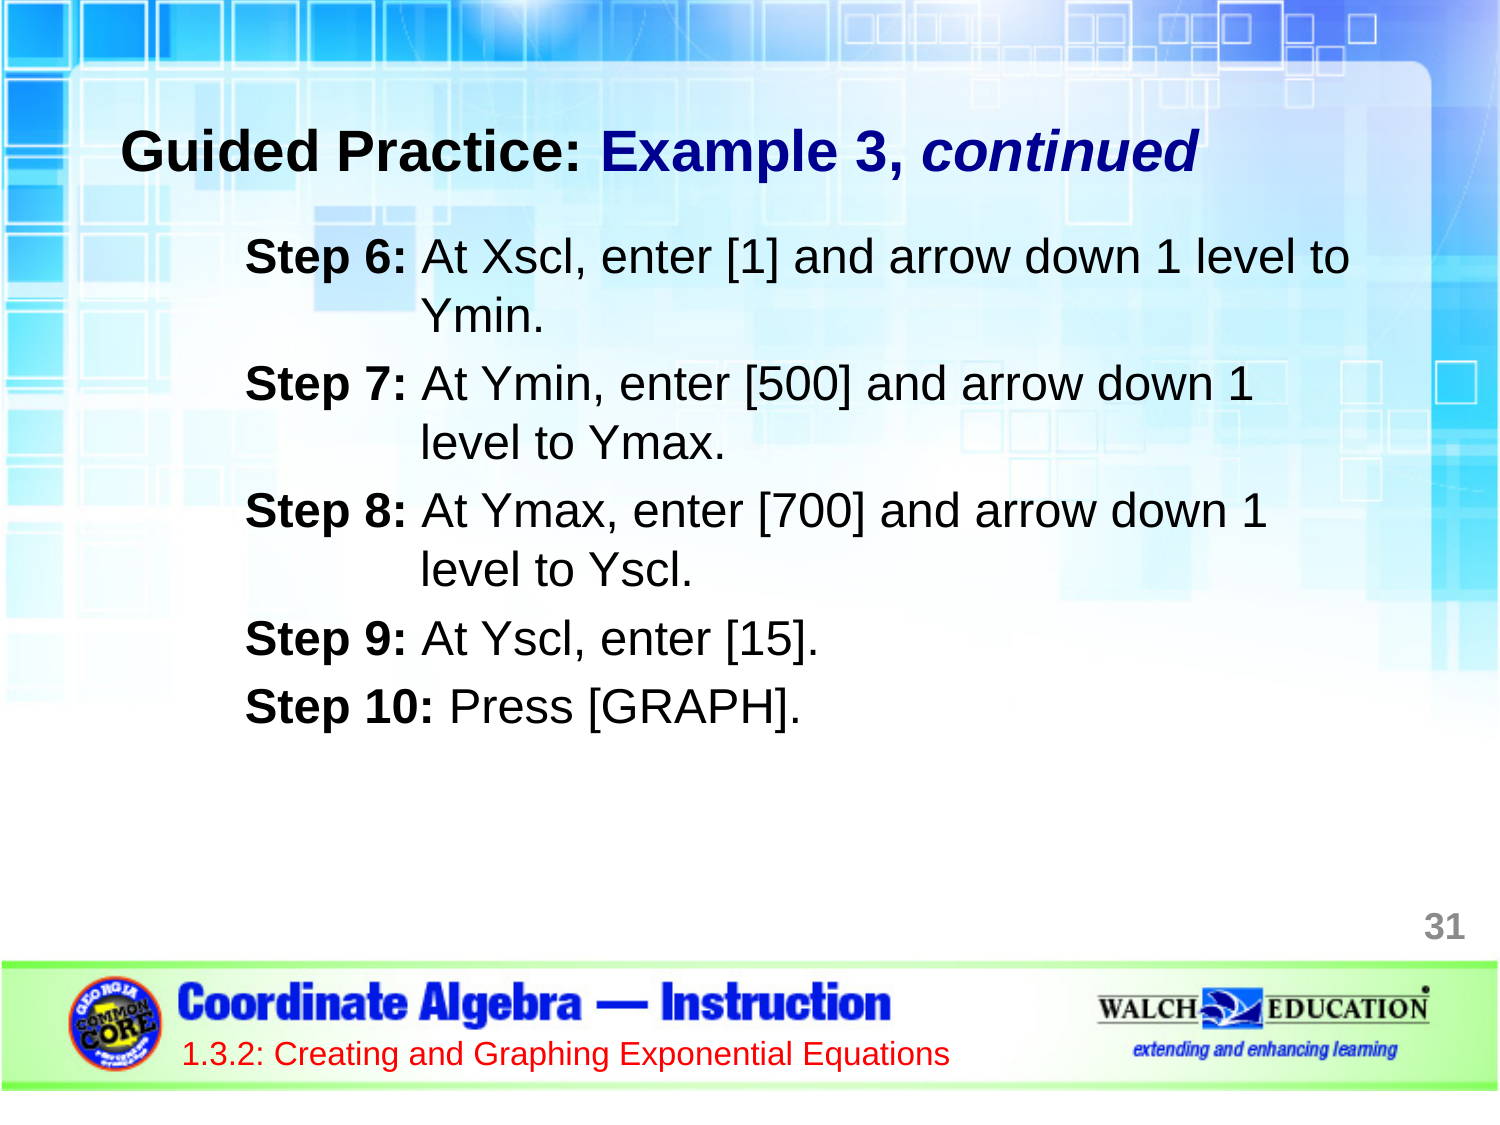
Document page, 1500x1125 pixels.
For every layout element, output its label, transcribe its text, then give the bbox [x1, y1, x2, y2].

list 1.3.2: Creating and Graphing Exponential Equations [166, 1024, 1186, 1074]
slide_number 31 [1361, 901, 1481, 949]
picture [1, 0, 1500, 1091]
subtitle Guided Practice: Example 3, continued Step 6: At Xscl, enter [1] and arrow down 1 level to Ymin. Step 7: At Ymin, enter [500] and arrow down 1 level to Ymax. Step 8: At Ymax, enter [700] and arrow down 1 level to Yscl. Step 9: At Yscl, enter [15]. Step 10: Press [GRAPH]. [105, 105, 1385, 925]
